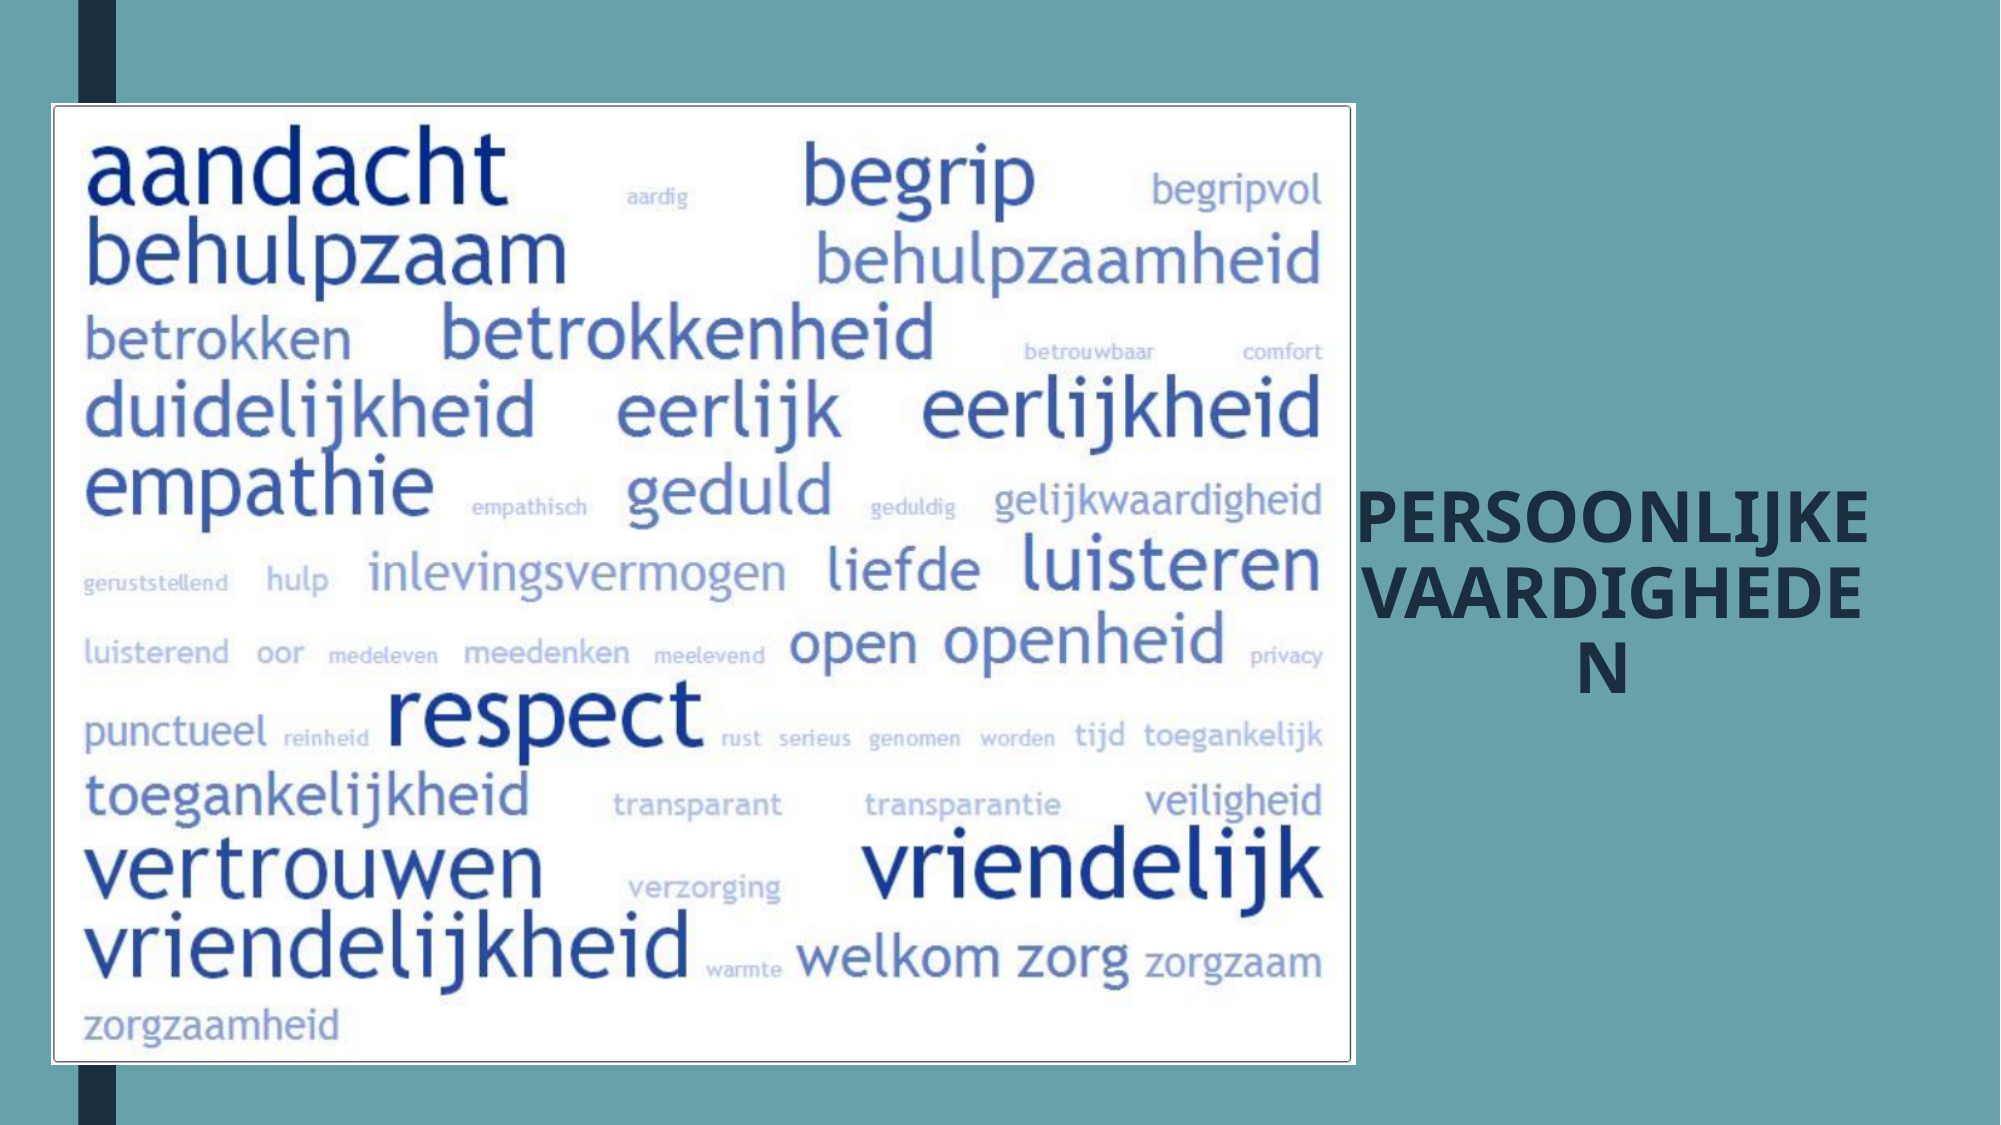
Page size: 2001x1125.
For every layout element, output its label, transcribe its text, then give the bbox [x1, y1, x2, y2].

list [51, 103, 1356, 1065]
title Persoonlijke vaardigheden [1356, 103, 1889, 717]
